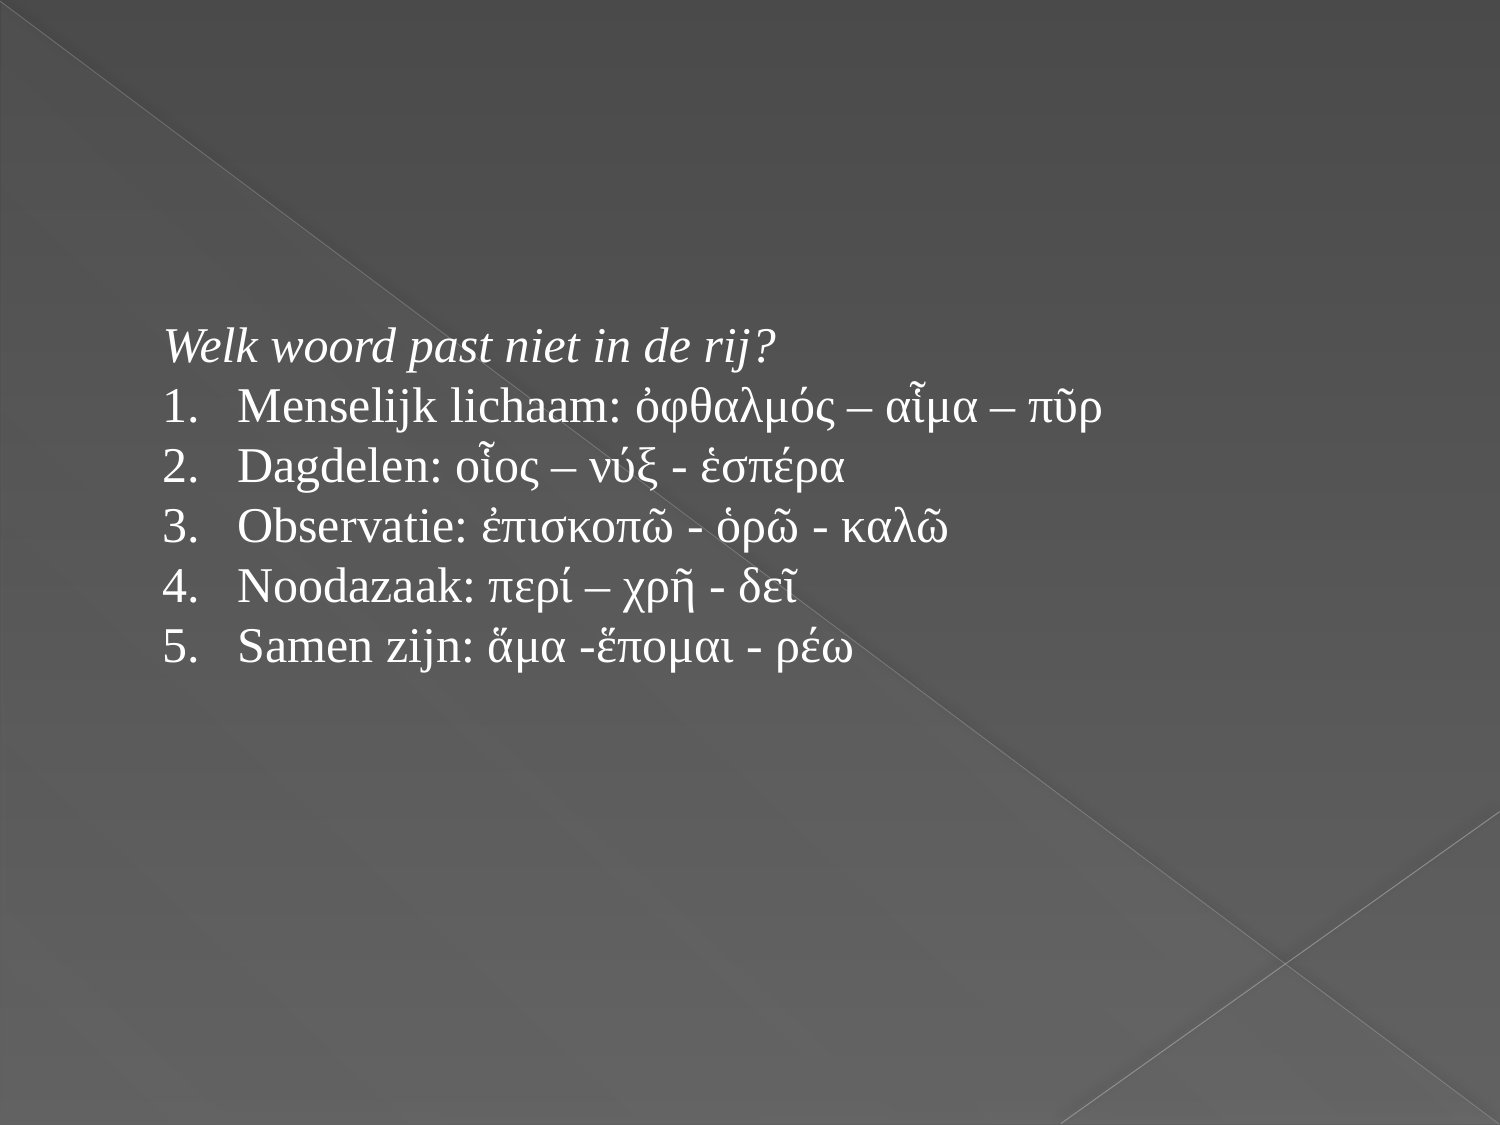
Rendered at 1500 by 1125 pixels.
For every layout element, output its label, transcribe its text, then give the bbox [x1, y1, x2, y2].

text_box Welk woord past niet in de rij? Menselijk lichaam: ὀφθαλμός – αἷμα – πῦρ Dagdelen: οἷος – νύξ - ἑσπέρα Observatie: ἐπισκοπῶ - ὁρῶ - καλῶ Noodazaak: περί – χρῆ - δεῖ Samen zijn: ἅμα -ἕπομαι - ρέω [147, 304, 1400, 680]
